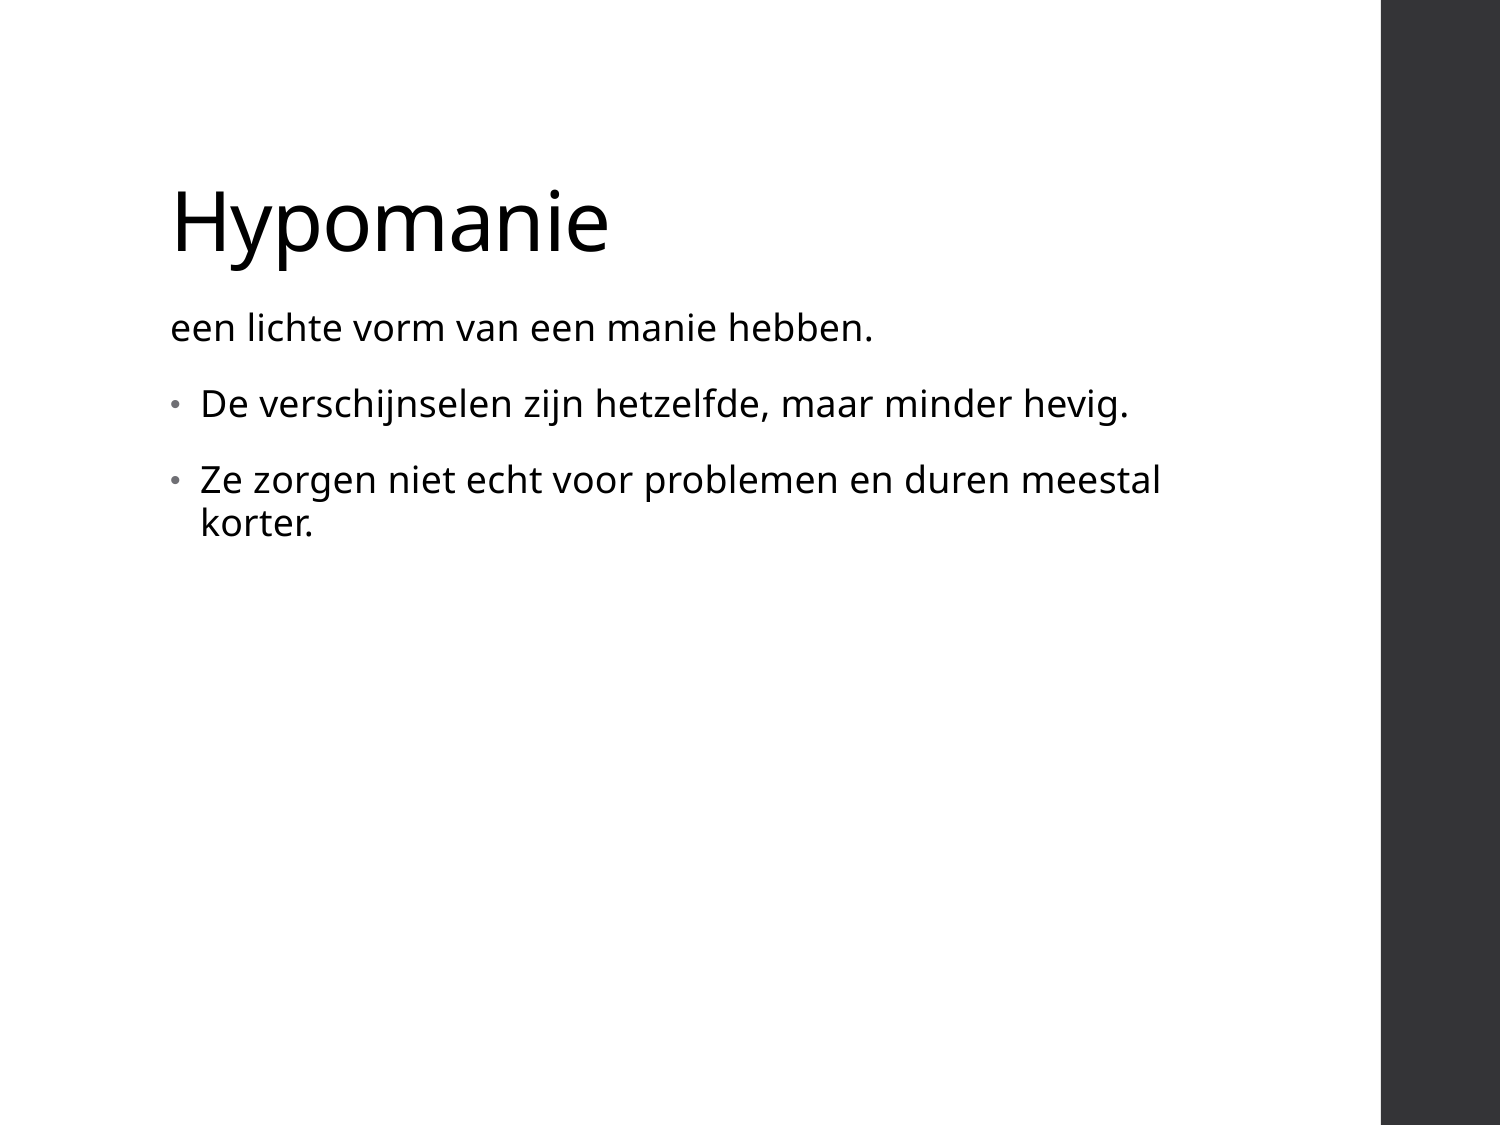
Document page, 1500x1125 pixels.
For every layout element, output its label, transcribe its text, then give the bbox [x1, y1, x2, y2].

list een lichte vorm van een manie hebben. De verschijnselen zijn hetzelfde, maar minder hevig. Ze zorgen niet echt voor problemen en duren meestal korter. [155, 299, 1213, 1014]
title Hypomanie [155, 60, 1348, 278]
